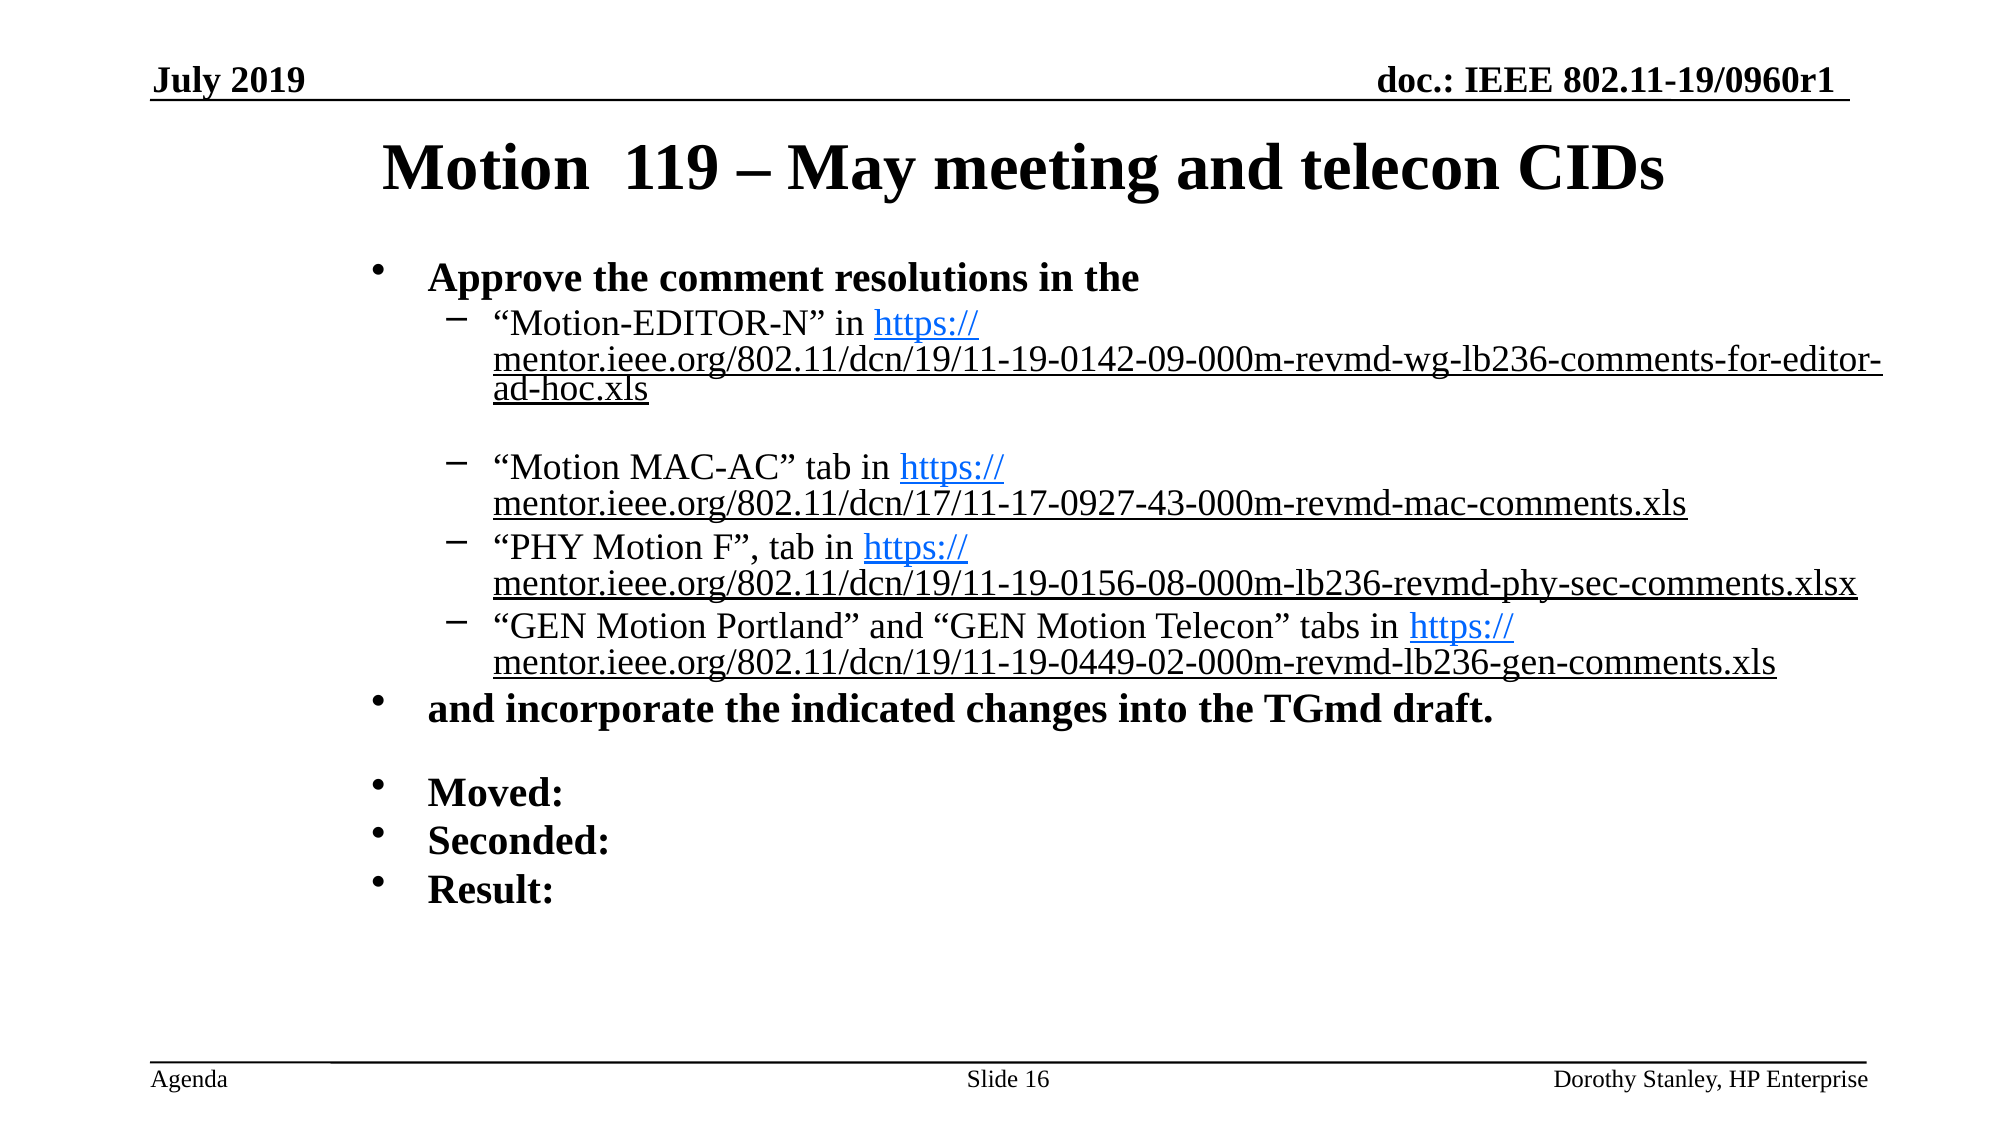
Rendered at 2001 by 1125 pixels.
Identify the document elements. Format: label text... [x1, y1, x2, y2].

title Motion 119 – May meeting and telecon CIDs [200, 75, 1850, 250]
list Approve the comment resolutions in the “Motion-EDITOR-N” in https://mentor.ieee.org/802.11/dcn/19/11-19-0142-09-000m-revmd-wg-lb236-comments-for-editor-ad-hoc.xls “Motion MAC-AC” tab in https://mentor.ieee.org/802.11/dcn/17/11-17-0927-43-000m-revmd-mac-comments.xls “PHY Motion F”, tab in https://mentor.ieee.org/802.11/dcn/19/11-19-0156-08-000m-lb236-revmd-phy-sec-comments.xlsx “GEN Motion Portland” and “GEN Motion Telecon” tabs in https://mentor.ieee.org/802.11/dcn/19/11-19-0449-02-000m-revmd-lb236-gen-comments.xls and incorporate the indicated changes into the TGmd draft. Moved: Seconded: Result: [356, 251, 1911, 1002]
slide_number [152, 54, 567, 100]
footer Dorothy Stanley, HP Enterprise [1549, 1062, 1869, 1093]
slide_number Slide 16 [966, 1062, 1051, 1093]
